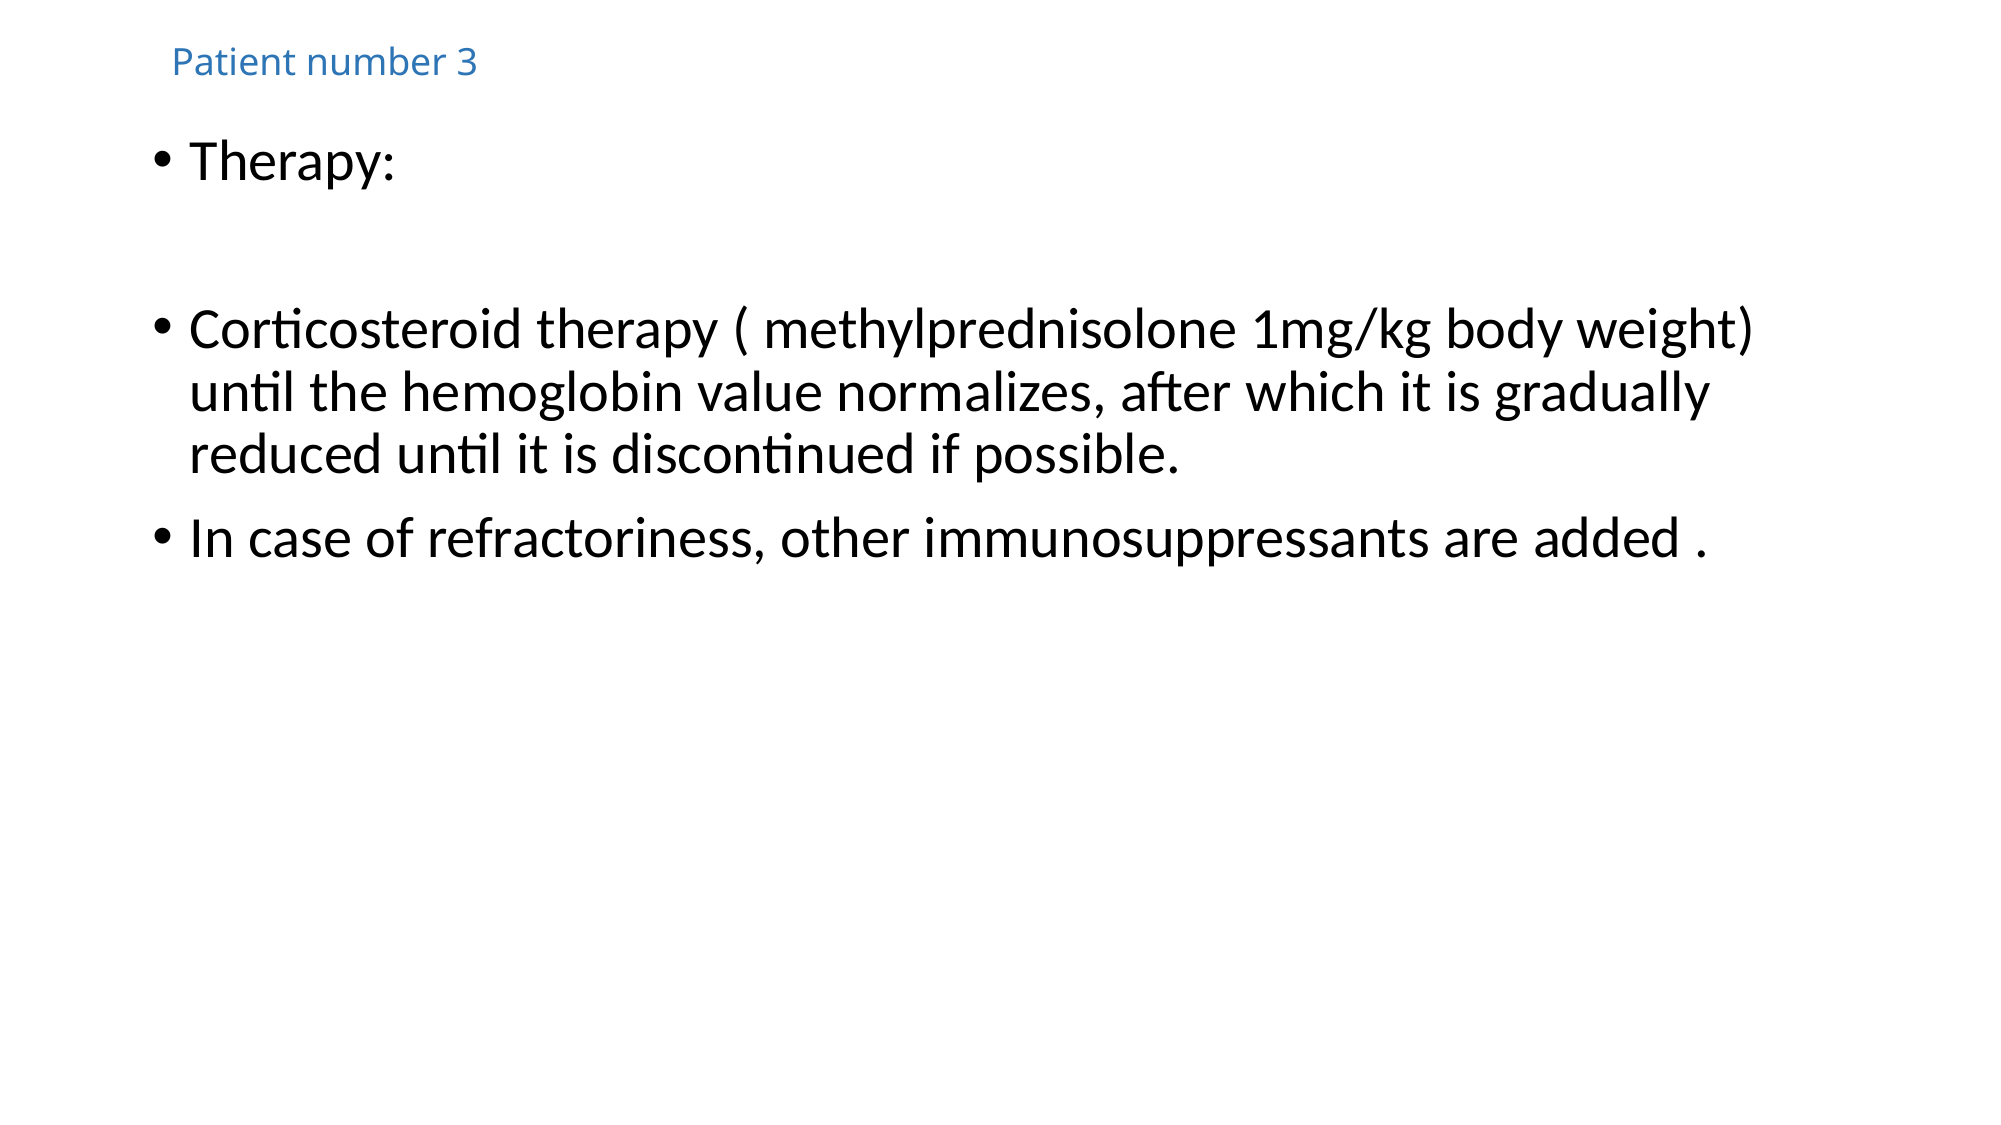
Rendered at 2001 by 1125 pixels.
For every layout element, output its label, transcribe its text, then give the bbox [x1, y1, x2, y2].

title Patient number 3 [156, 41, 1882, 86]
list Therapy: Corticosteroid therapy ( methylprednisolone 1mg/kg body weight) until the hemoglobin value normalizes, after which it is gradually reduced until it is discontinued if possible. In case of refractoriness, other immunosuppressants are added . [137, 122, 1863, 1014]
